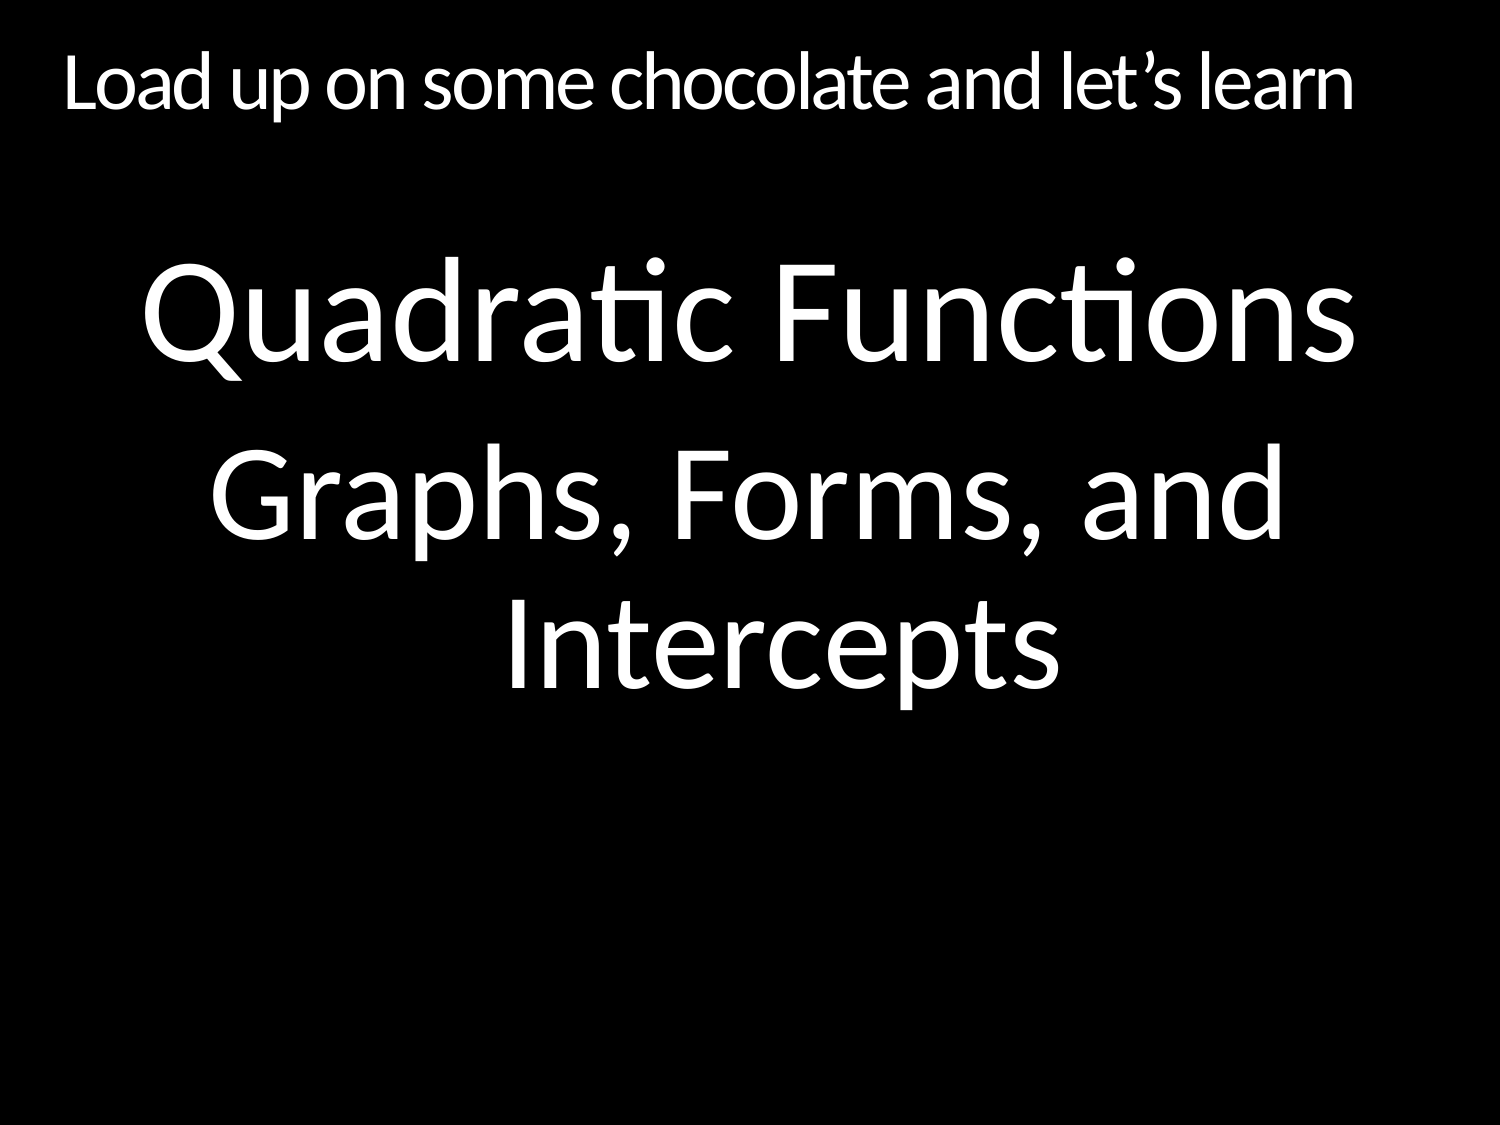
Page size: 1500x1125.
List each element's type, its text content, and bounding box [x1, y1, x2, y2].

list Quadratic Functions Graphs, Forms, and Intercepts [62, 231, 1438, 729]
title Load up on some chocolate and let’s learn [62, 37, 1438, 129]
